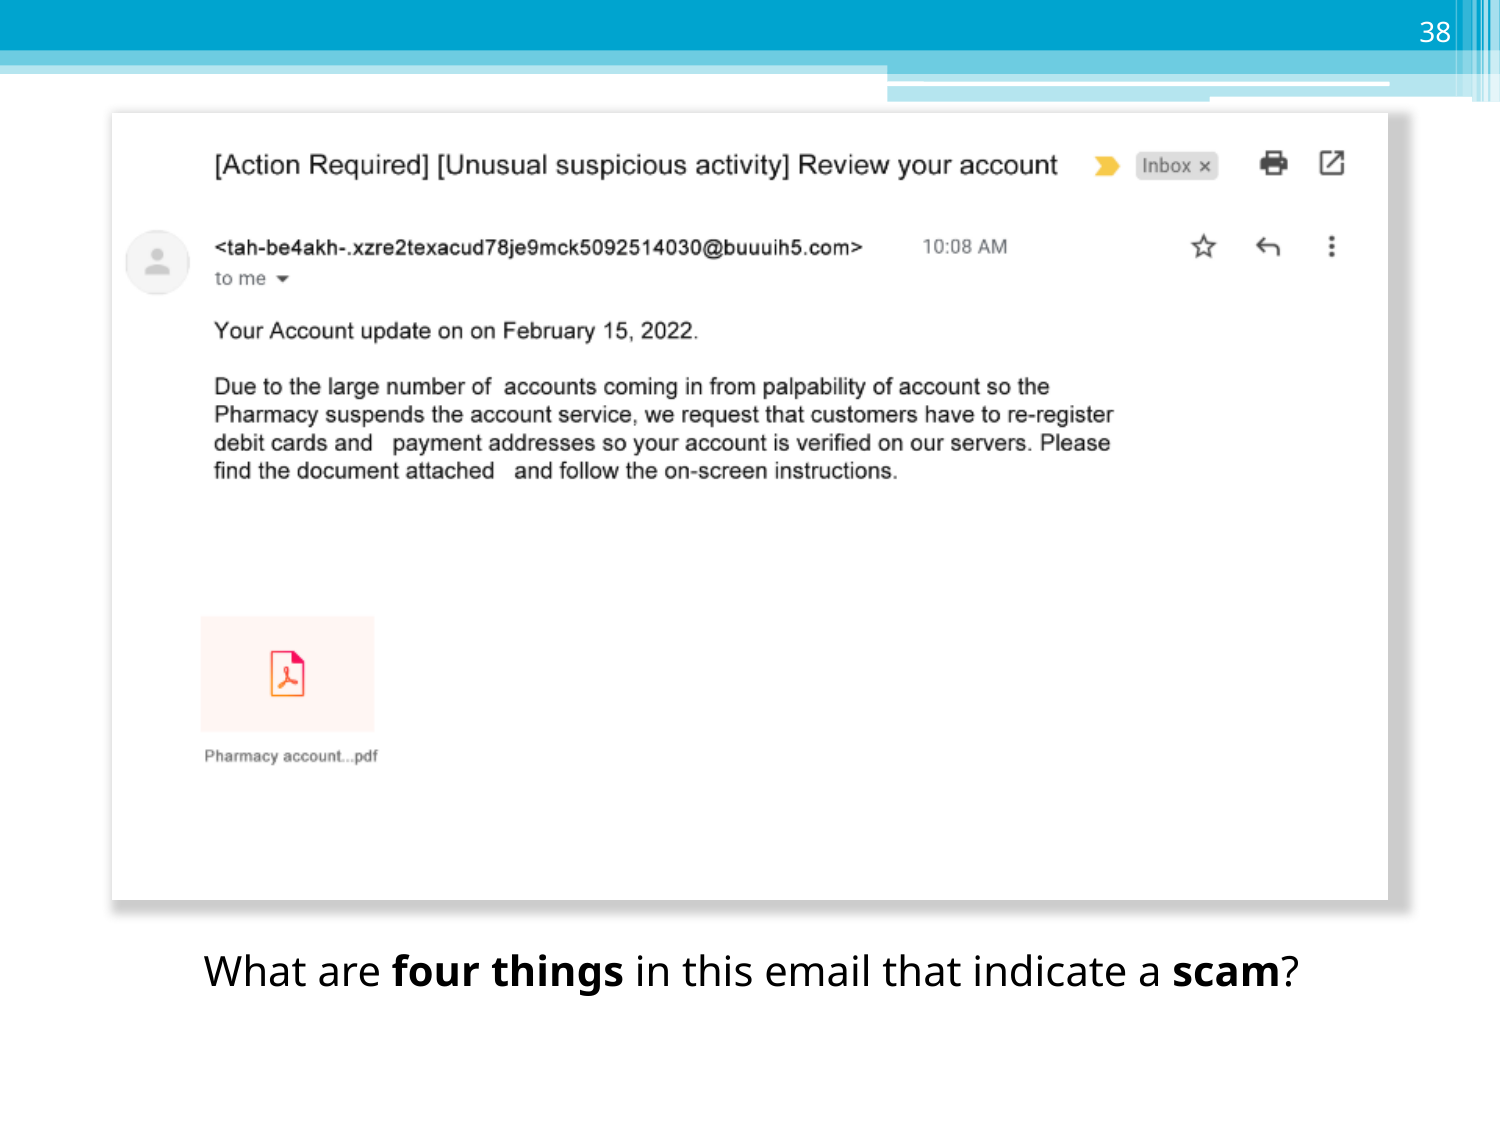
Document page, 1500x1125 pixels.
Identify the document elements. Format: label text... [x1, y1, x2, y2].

picture [112, 113, 1388, 900]
text_box What are four things in this email that indicate a scam? [106, 937, 1397, 1003]
slide_number 38 [1341, 0, 1466, 61]
